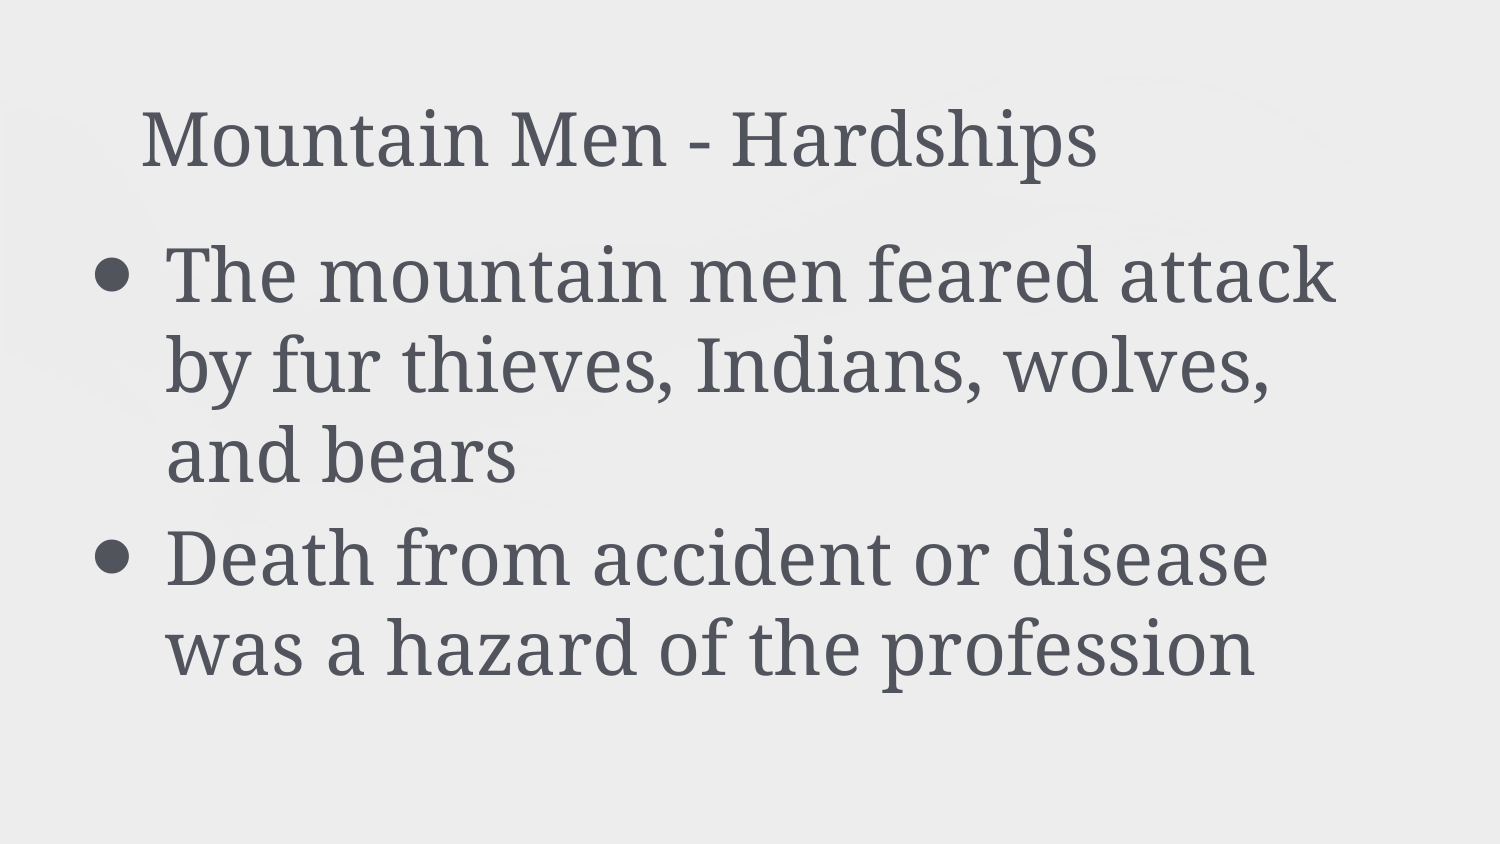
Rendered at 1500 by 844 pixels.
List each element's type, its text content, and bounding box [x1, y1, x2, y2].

list The mountain men feared attack by fur thieves, Indians, wolves, and bears Death from accident or disease was a hazard of the profession [75, 212, 1425, 808]
title Mountain Men - Hardships [75, 25, 1425, 197]
